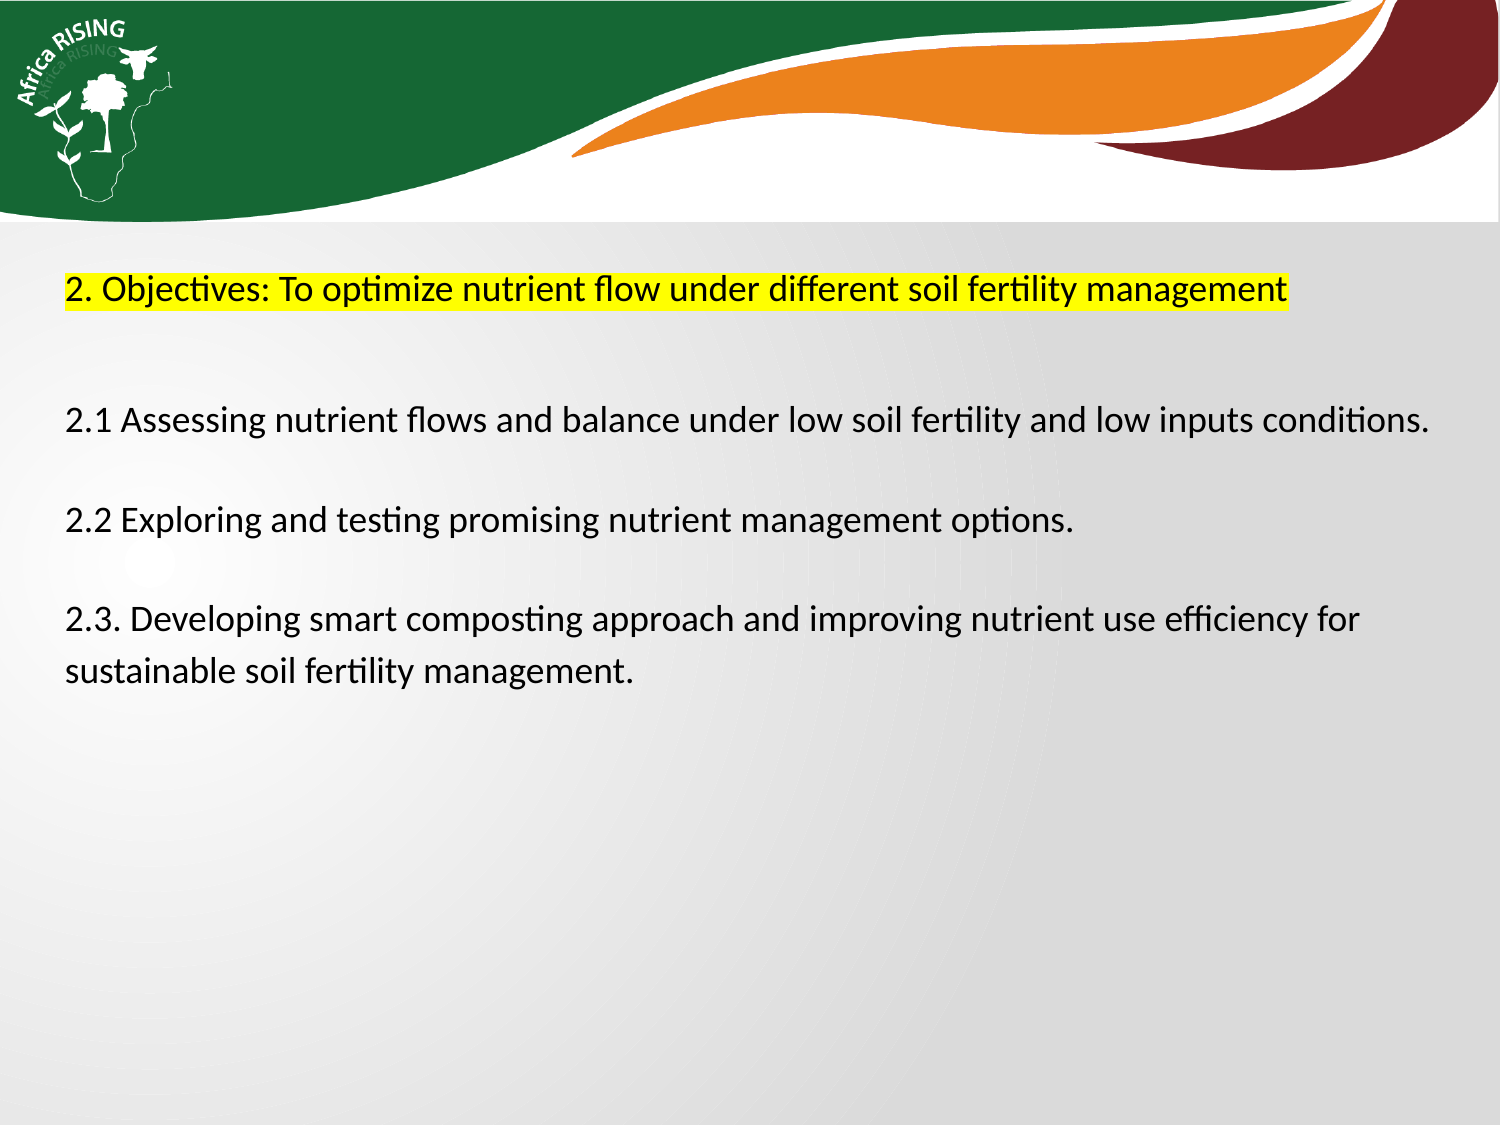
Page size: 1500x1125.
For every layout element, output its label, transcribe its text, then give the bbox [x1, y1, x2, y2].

text_box 2.2 Exploring and testing promising nutrient management options. [50, 480, 1459, 547]
text_box 2. Objectives: To optimize nutrient flow under different soil fertility management [49, 249, 1338, 317]
text_box 2.1 Assessing nutrient flows and balance under low soil fertility and low inputs conditions. [50, 381, 1459, 448]
picture [0, 0, 1499, 222]
text_box 2.3. Developing smart composting approach and improving nutrient use efficiency for sustainable soil fertility management. [50, 579, 1500, 698]
